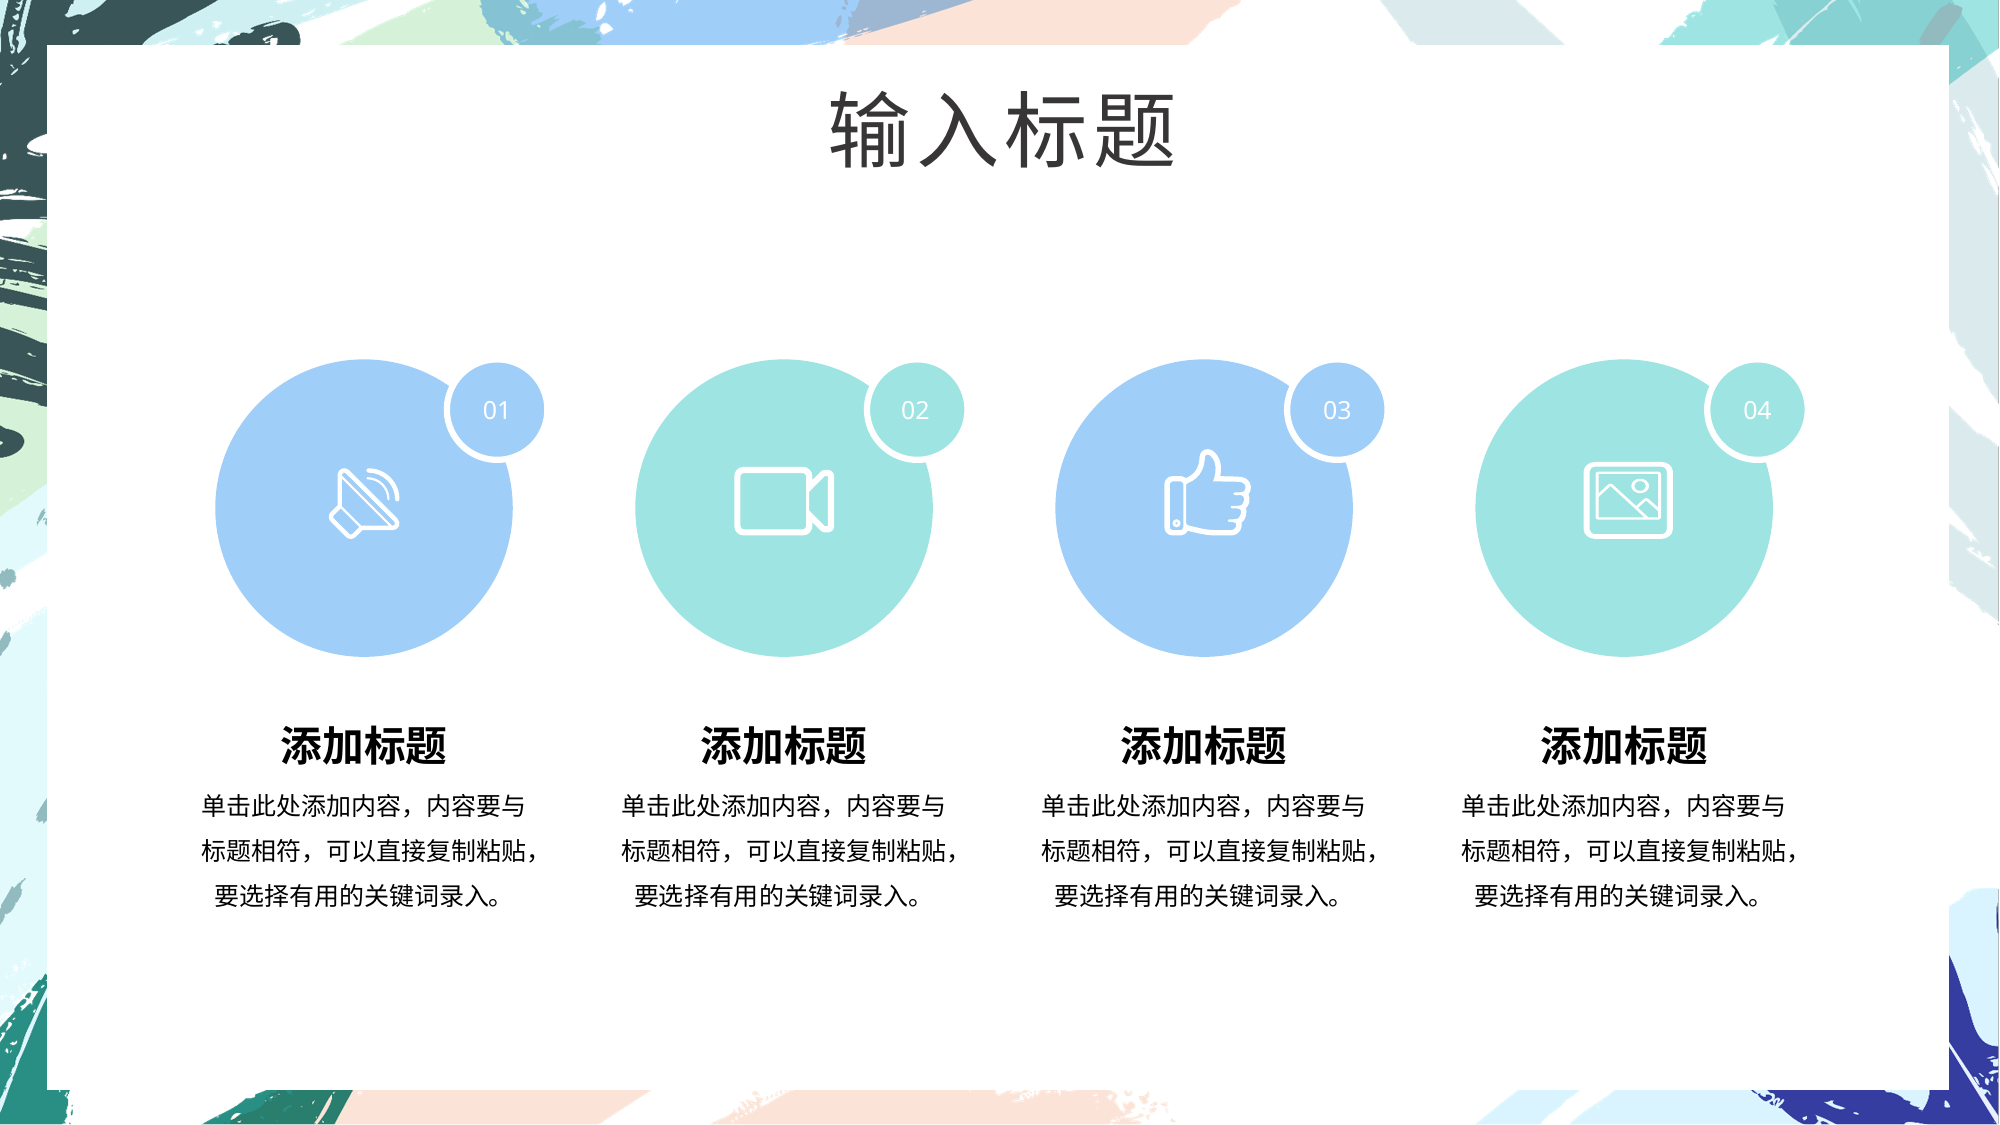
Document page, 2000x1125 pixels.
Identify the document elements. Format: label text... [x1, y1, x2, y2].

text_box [1032, 719, 1376, 908]
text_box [446, 359, 548, 460]
text_box 输入标题 [757, 71, 1247, 186]
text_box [192, 719, 536, 908]
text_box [1707, 359, 1808, 460]
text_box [215, 359, 513, 657]
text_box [1475, 359, 1773, 657]
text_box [1055, 359, 1353, 657]
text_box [867, 359, 968, 460]
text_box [612, 719, 956, 908]
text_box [635, 359, 933, 657]
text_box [1287, 359, 1388, 460]
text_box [1452, 719, 1796, 908]
picture [0, 0, 1999, 1125]
